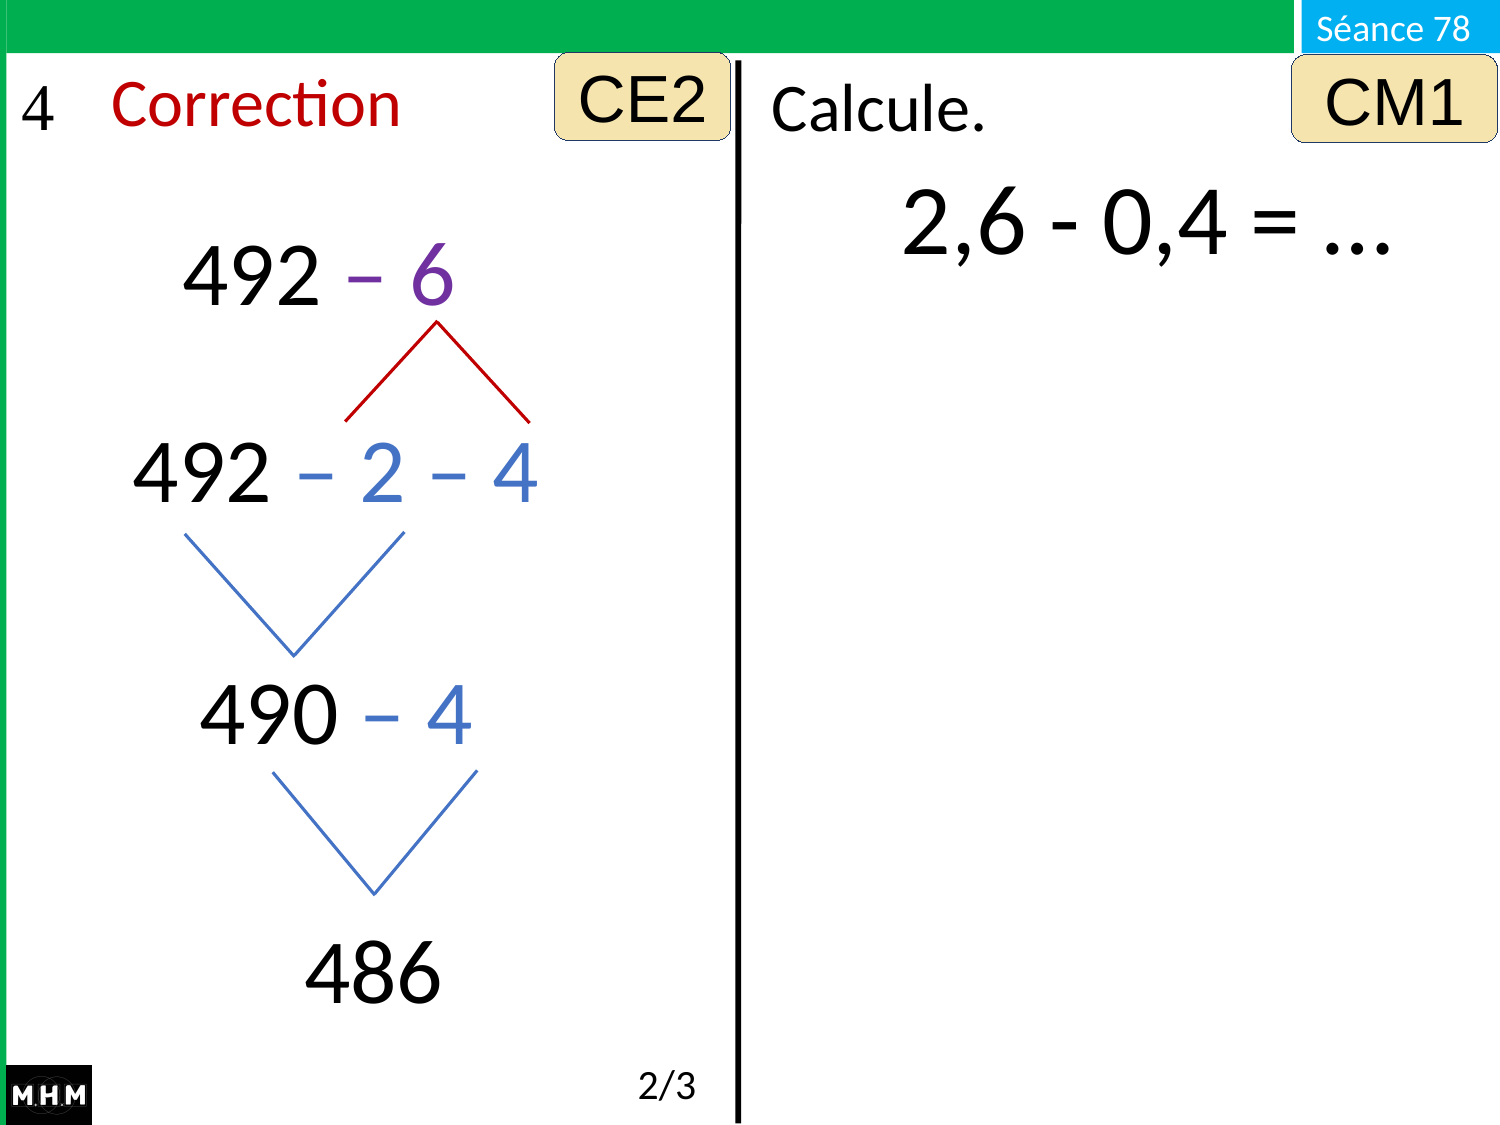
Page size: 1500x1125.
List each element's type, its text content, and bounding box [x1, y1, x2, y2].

title Correction [739, 60, 1391, 150]
list 2/3 [603, 1056, 731, 1117]
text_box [272, 770, 478, 896]
text_box Calcule. [756, 65, 1047, 155]
text_box CE2 [554, 52, 731, 141]
text_box 486 [289, 905, 478, 1030]
text_box 2,6 - 0,4 = … [885, 147, 1500, 283]
text_box 492 – 2 – 4 [118, 403, 597, 529]
picture [6, 1065, 92, 1125]
text_box CM1 [1291, 54, 1498, 143]
text_box 492 – 6 [167, 206, 639, 332]
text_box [344, 320, 530, 424]
text_box 490 – 4 [184, 645, 560, 771]
title Correction [96, 60, 738, 150]
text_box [184, 531, 405, 657]
